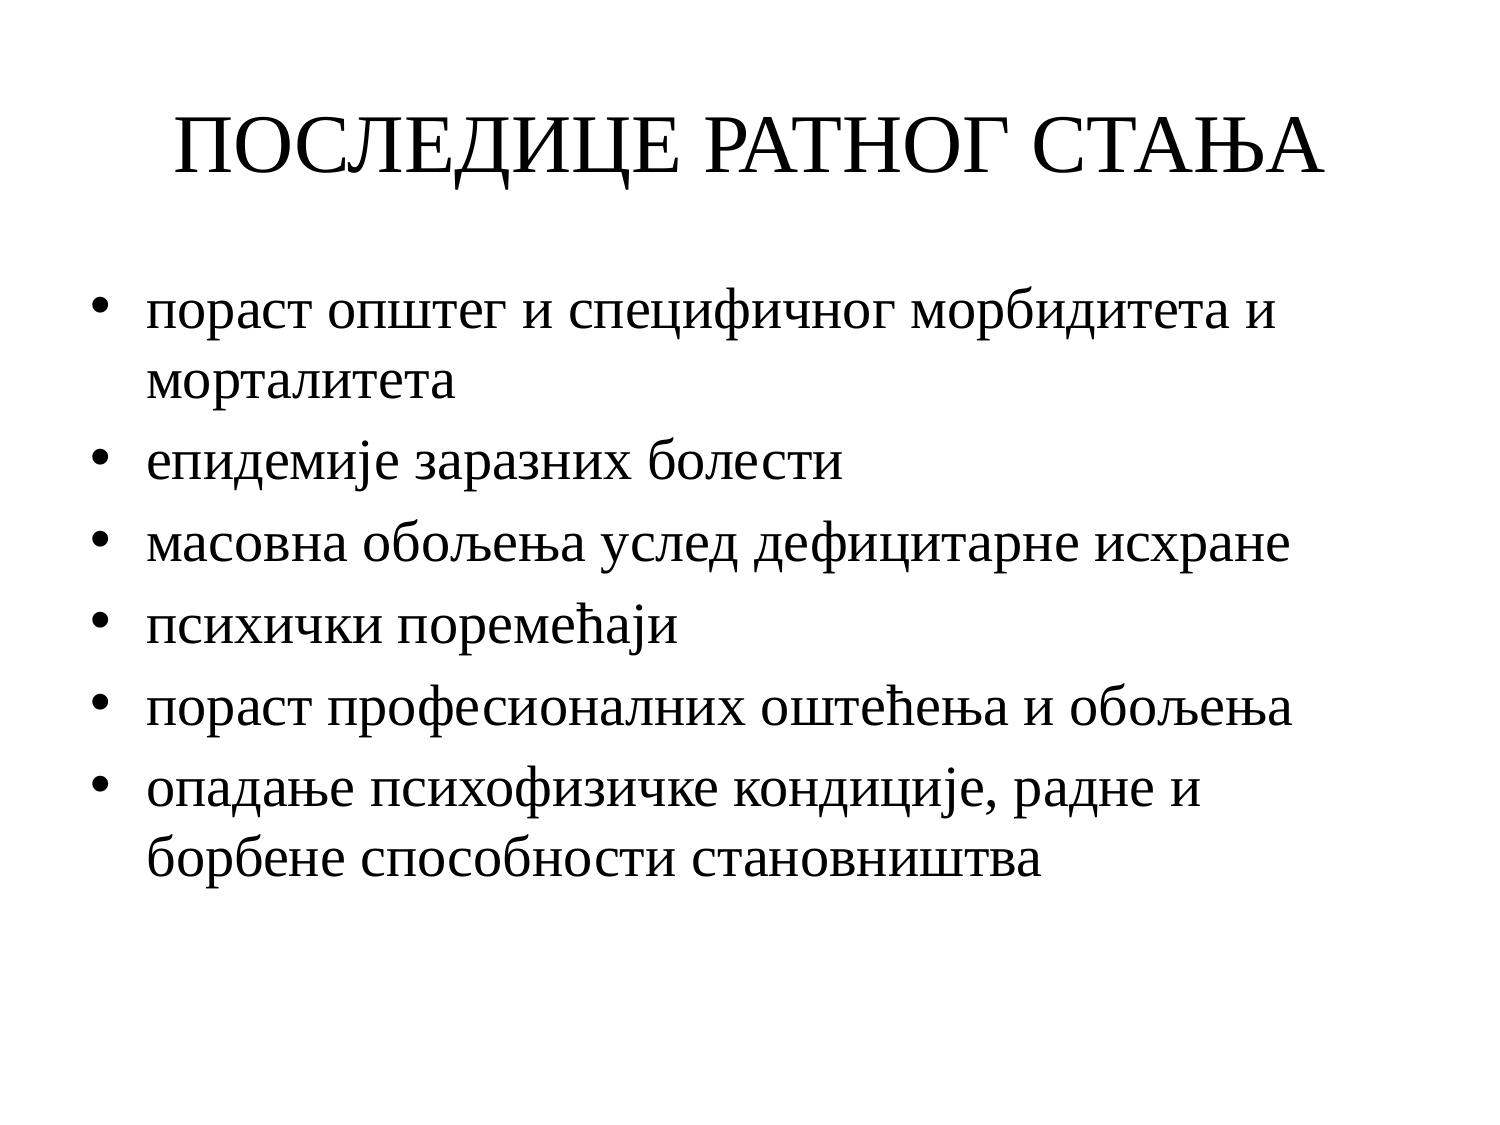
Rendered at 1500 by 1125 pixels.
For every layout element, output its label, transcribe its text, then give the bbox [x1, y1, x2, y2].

title ПОСЛЕДИЦЕ РАТНОГ СТАЊА [75, 45, 1425, 233]
list пораст општег и специфичног морбидитета и морталитета епидемије заразних болести масовна обољења услед дефицитарне исхране психички поремећаји пораст професионалних оштећења и обољења опадање психофизичке кондиције, радне и борбене способности становништва [75, 262, 1425, 1005]
